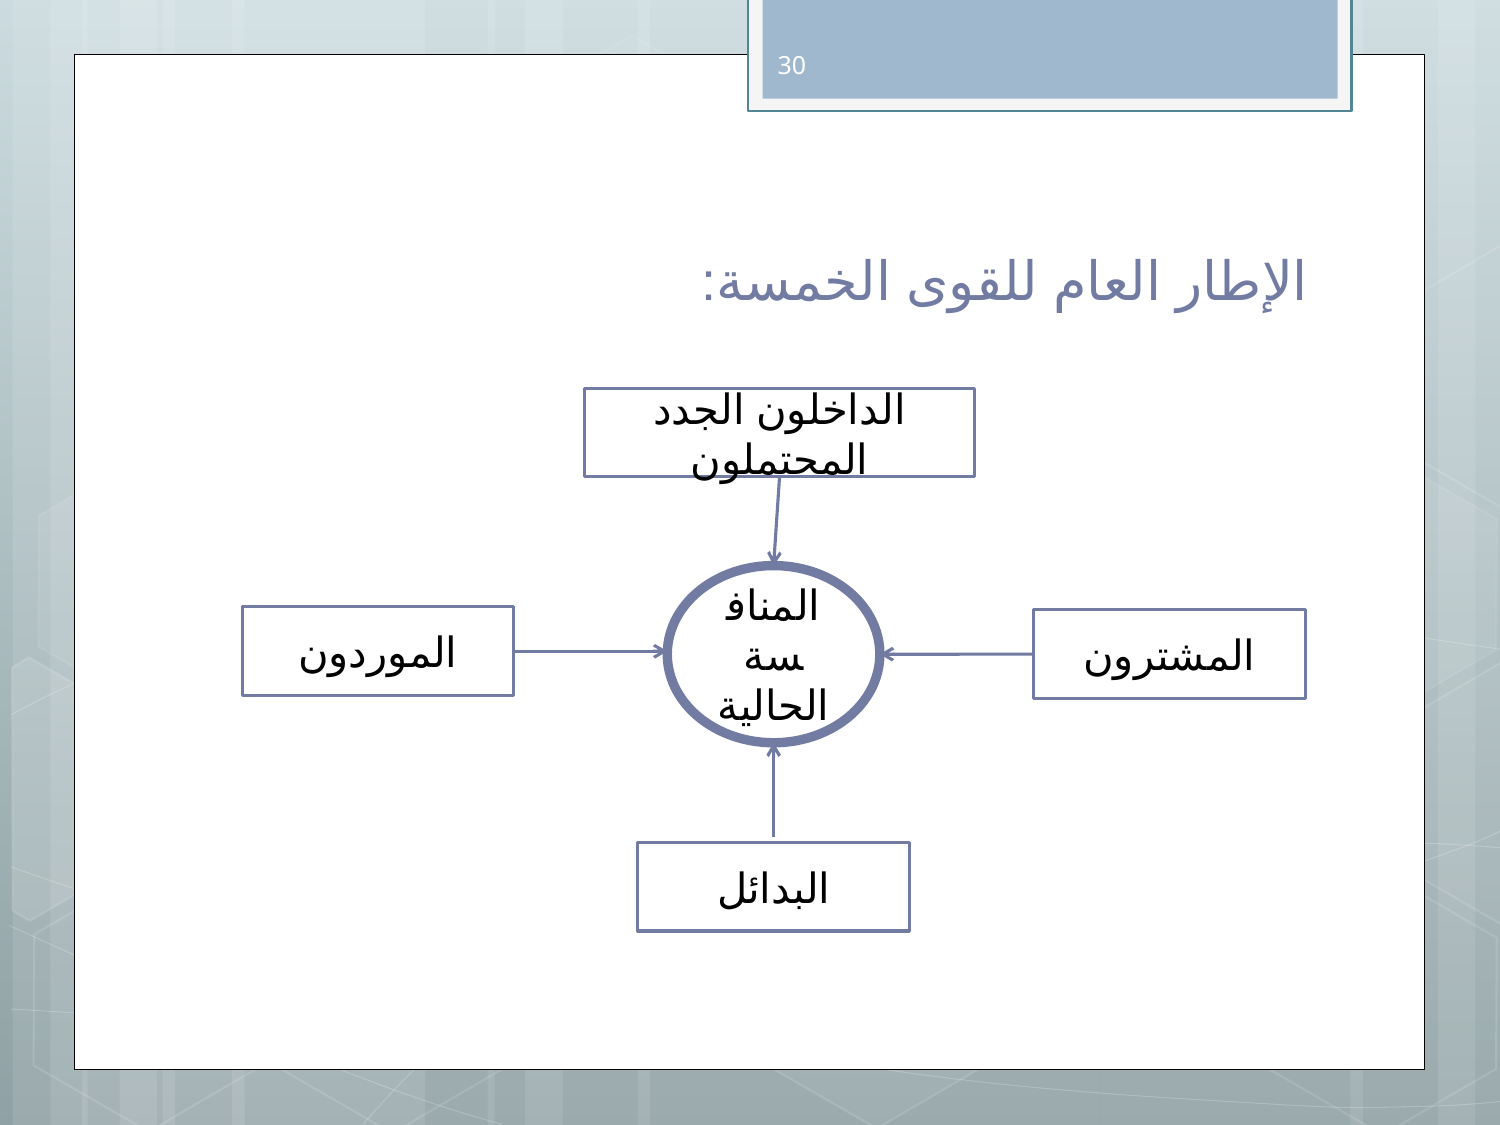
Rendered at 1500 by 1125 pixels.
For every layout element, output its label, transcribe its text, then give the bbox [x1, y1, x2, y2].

title الإطار العام للقوى الخمسة: [171, 219, 1324, 319]
slide_number 30 [762, 36, 982, 97]
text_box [241, 388, 1306, 932]
